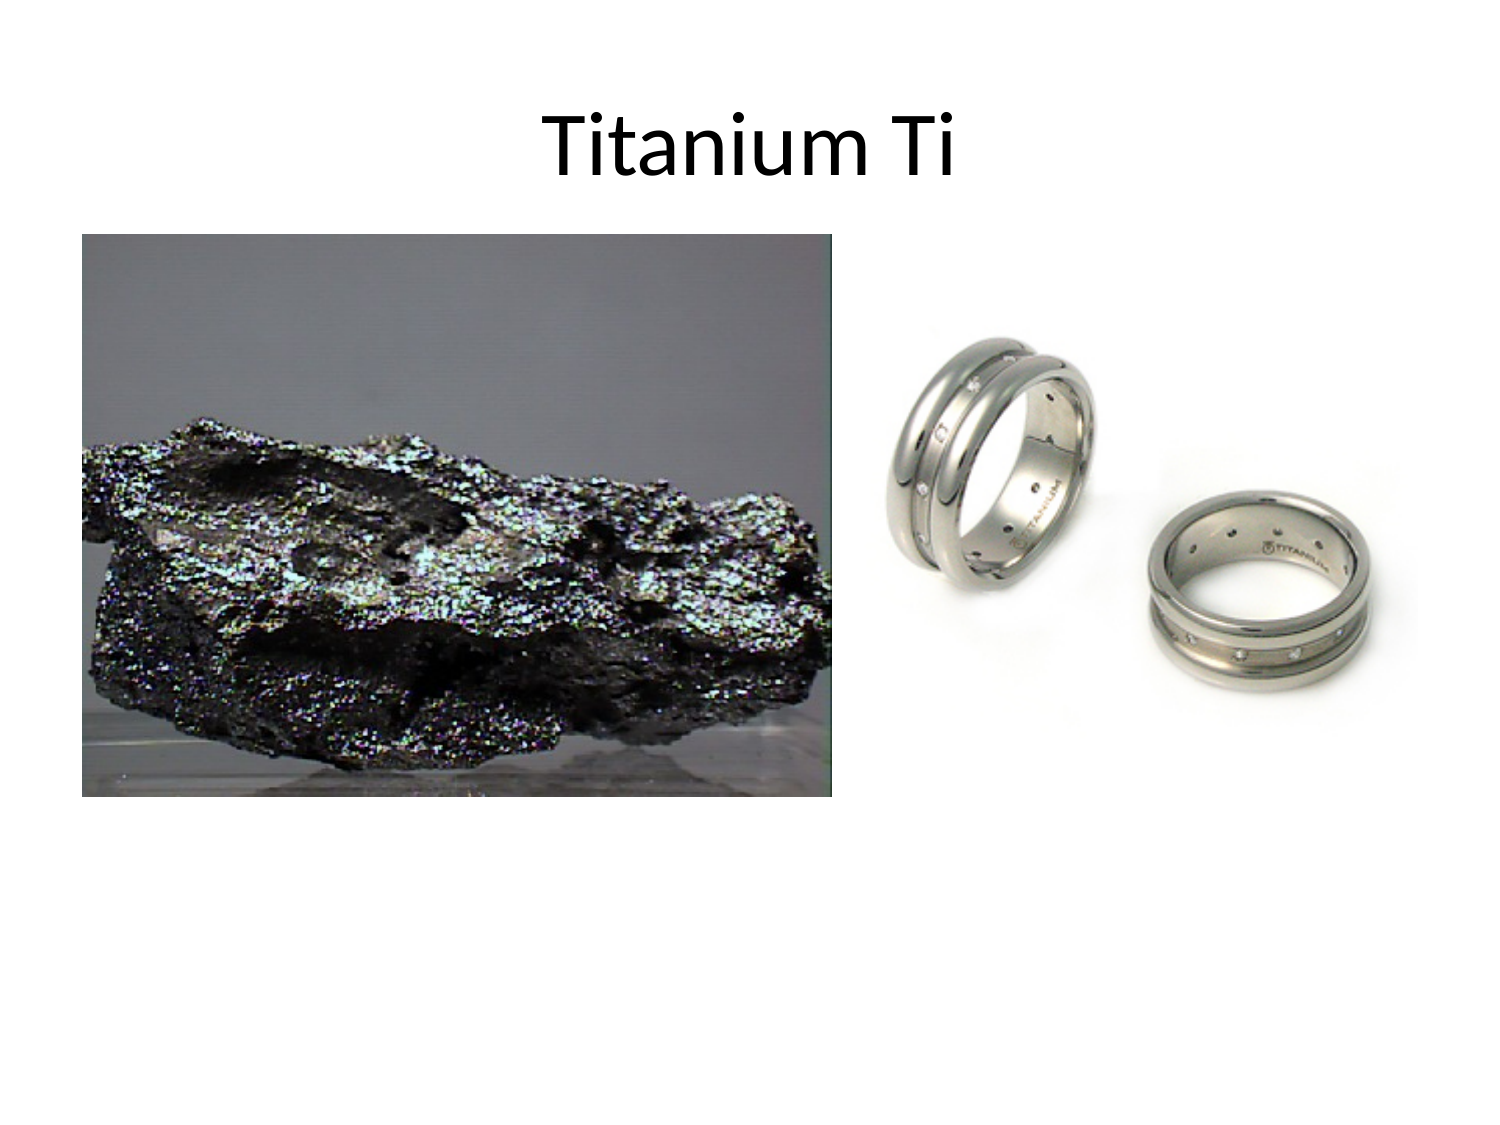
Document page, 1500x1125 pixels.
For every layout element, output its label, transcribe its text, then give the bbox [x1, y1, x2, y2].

picture [855, 245, 1419, 809]
title Titanium Ti [75, 45, 1425, 233]
picture [81, 234, 833, 798]
